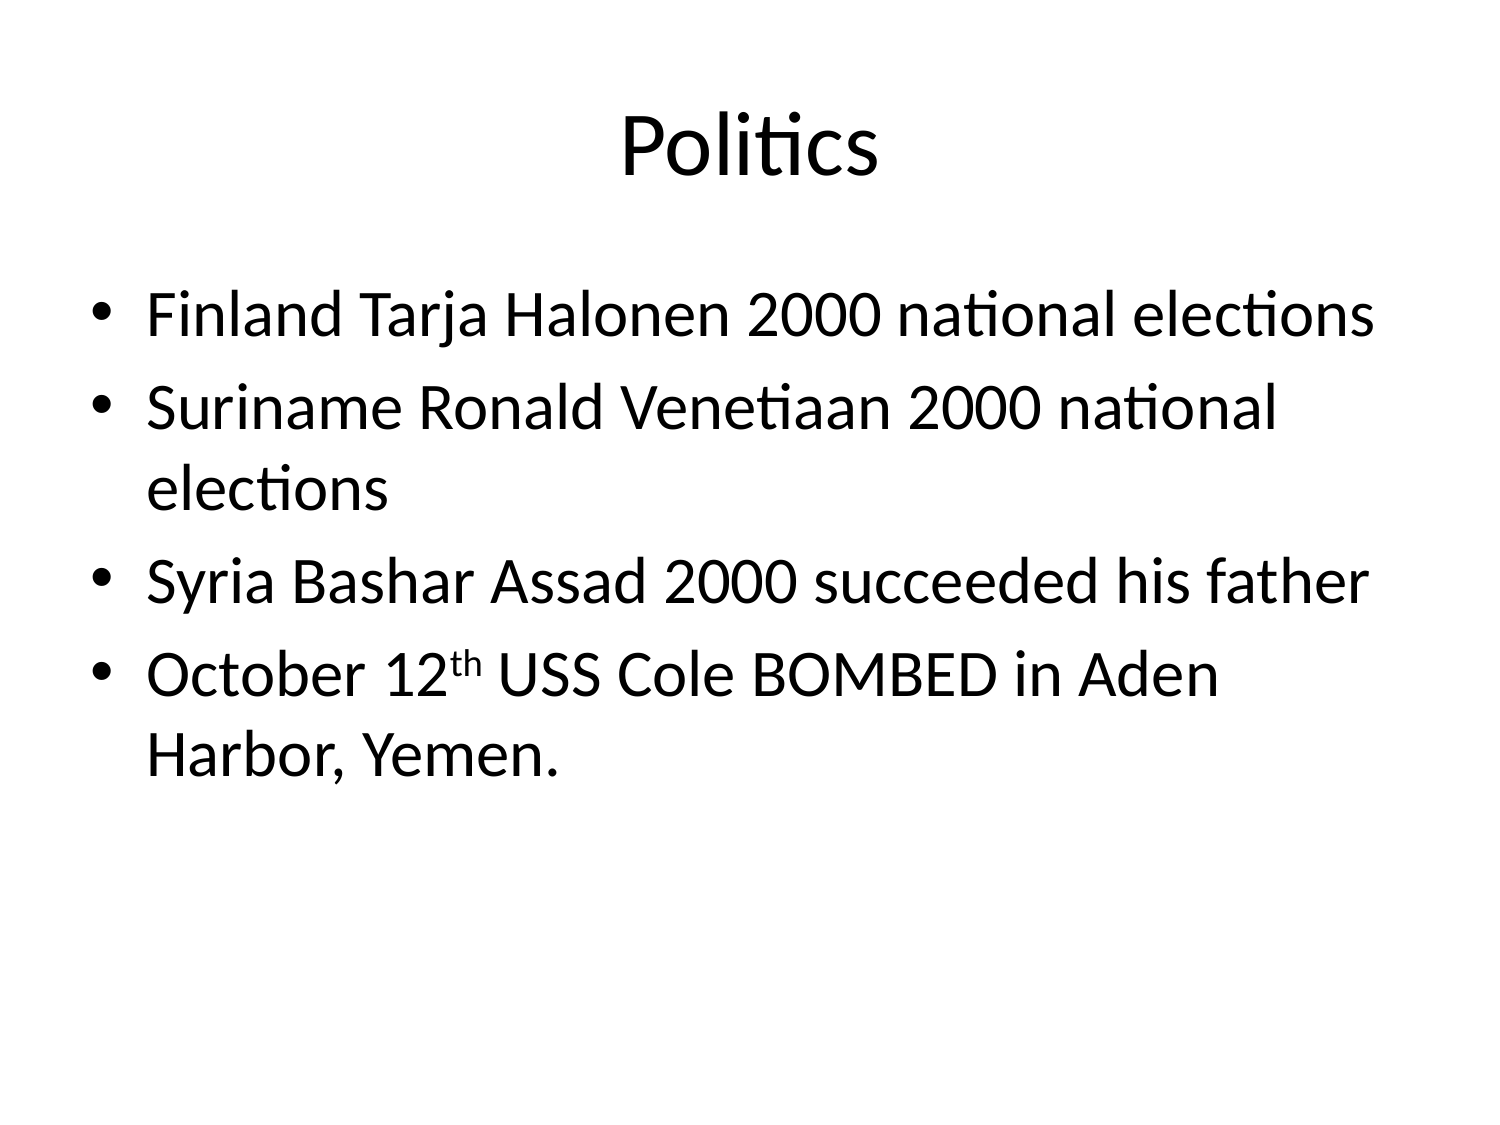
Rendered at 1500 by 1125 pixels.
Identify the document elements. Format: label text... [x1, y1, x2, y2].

title Politics [75, 45, 1425, 233]
list Finland Tarja Halonen 2000 national elections Suriname Ronald Venetiaan 2000 national elections Syria Bashar Assad 2000 succeeded his father October 12th USS Cole BOMBED in Aden Harbor, Yemen. [75, 262, 1425, 1005]
